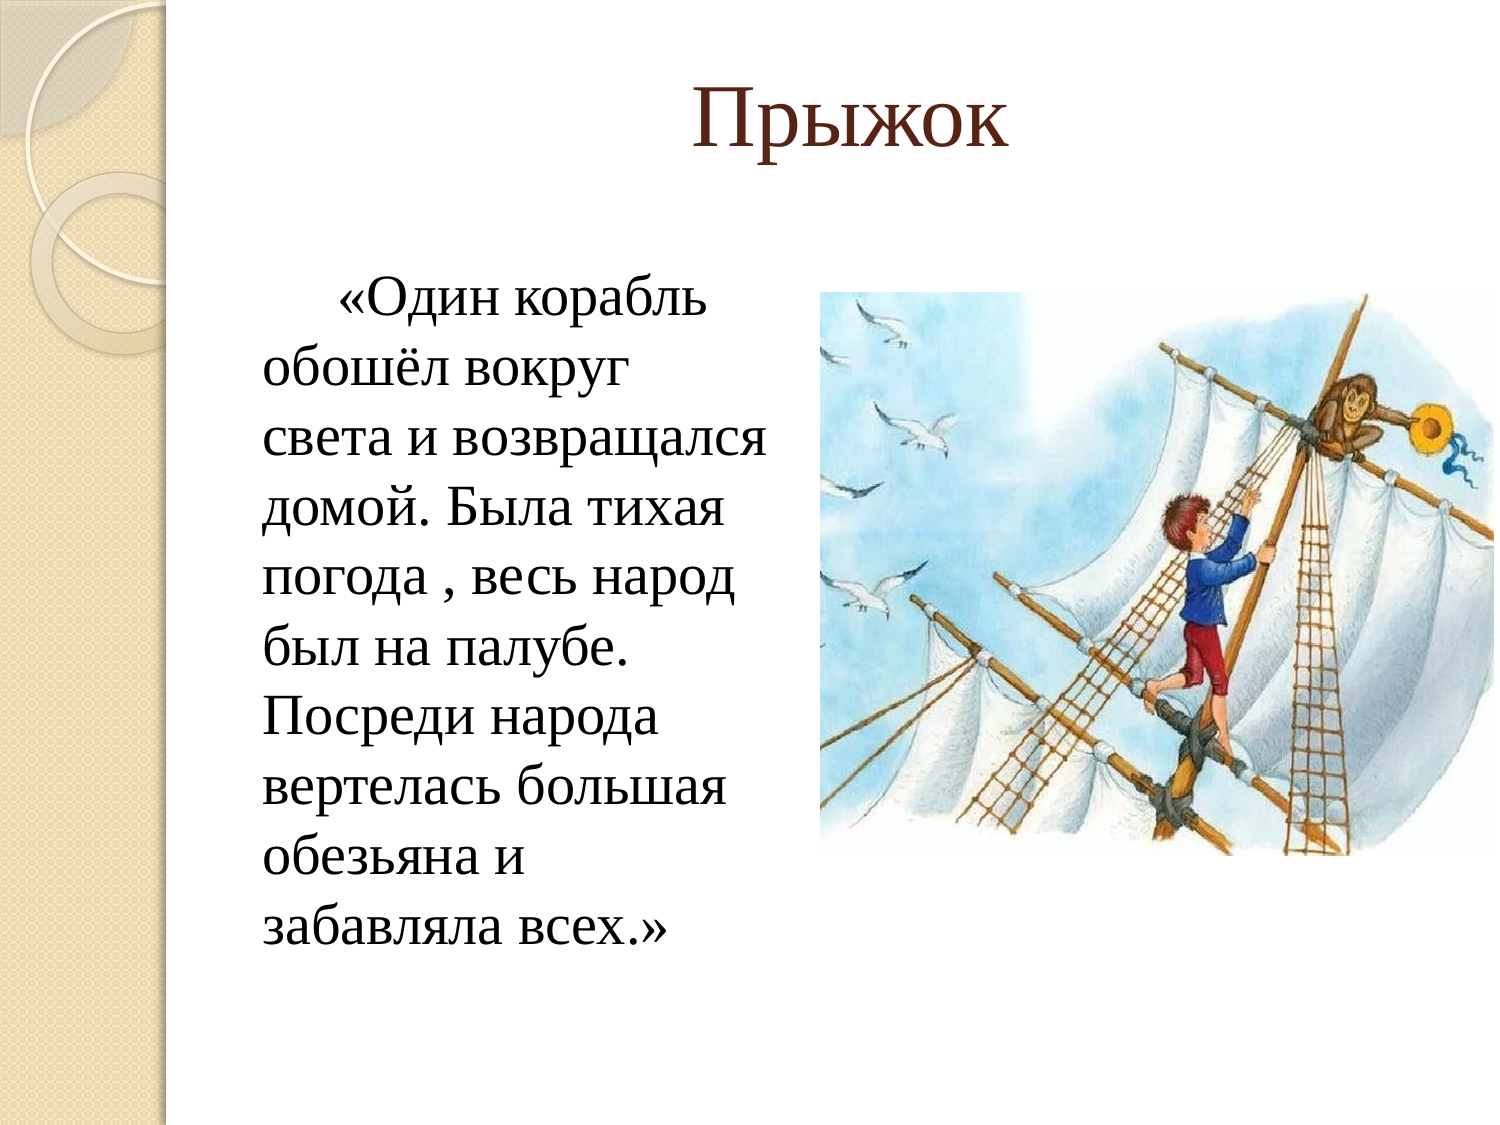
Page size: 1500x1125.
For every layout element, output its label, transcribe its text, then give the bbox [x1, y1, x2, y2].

title Прыжок [235, 45, 1466, 176]
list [820, 292, 1494, 856]
list «Один корабль обошёл вокруг света и возвращался домой. Была тихая погода , весь народ был на палубе. Посреди народа вертелась большая обезьяна и забавляла всех.» [187, 249, 786, 1015]
